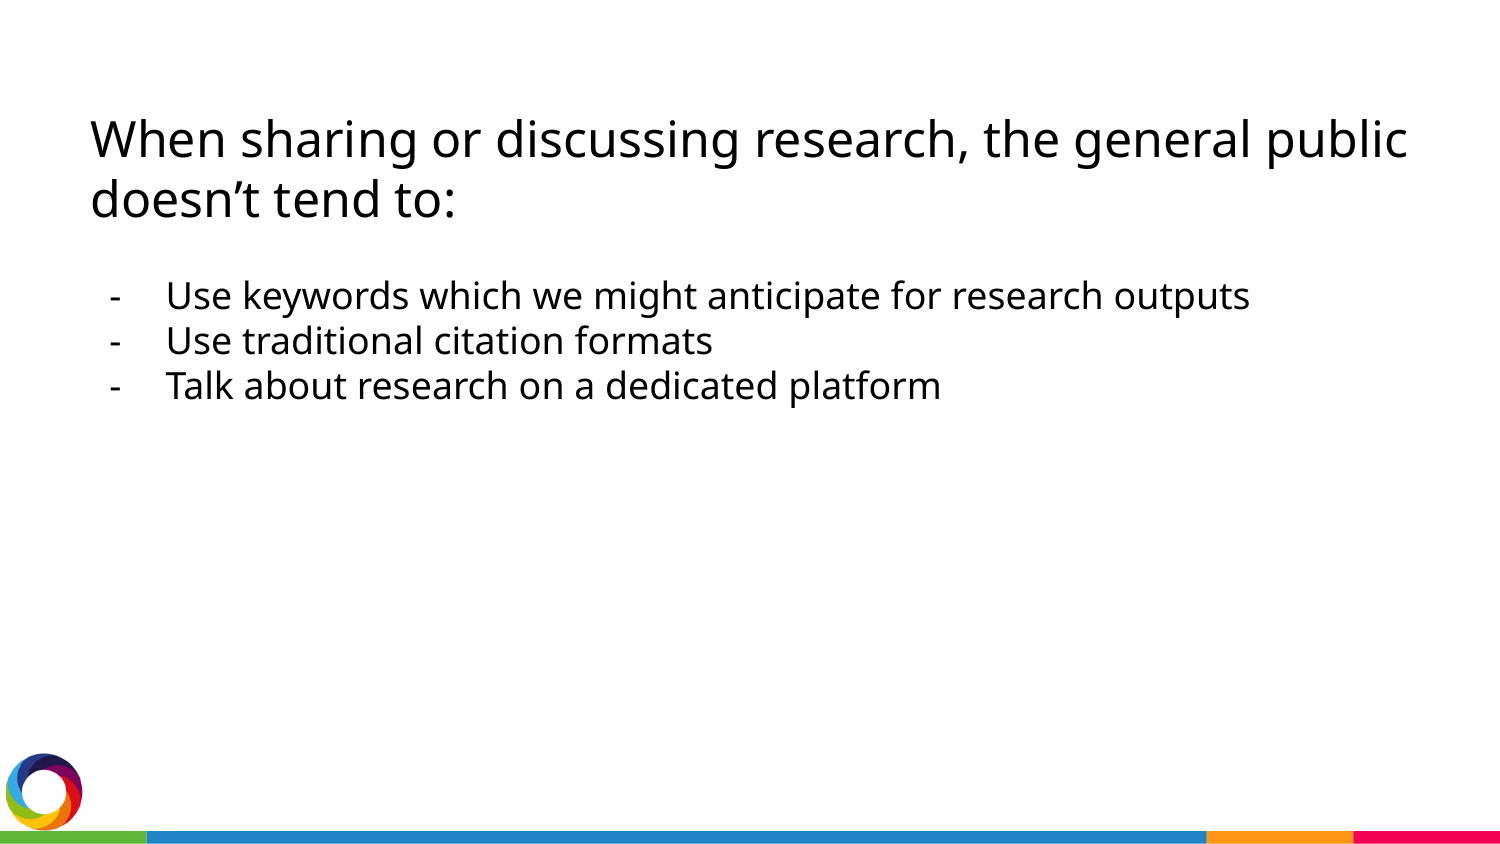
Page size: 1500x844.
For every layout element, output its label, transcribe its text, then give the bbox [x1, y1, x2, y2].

text_box When sharing or discussing research, the general public doesn’t tend to: Use keywords which we might anticipate for research outputs Use traditional citation formats Talk about research on a dedicated platform [75, 92, 1460, 197]
picture [6, 753, 88, 831]
